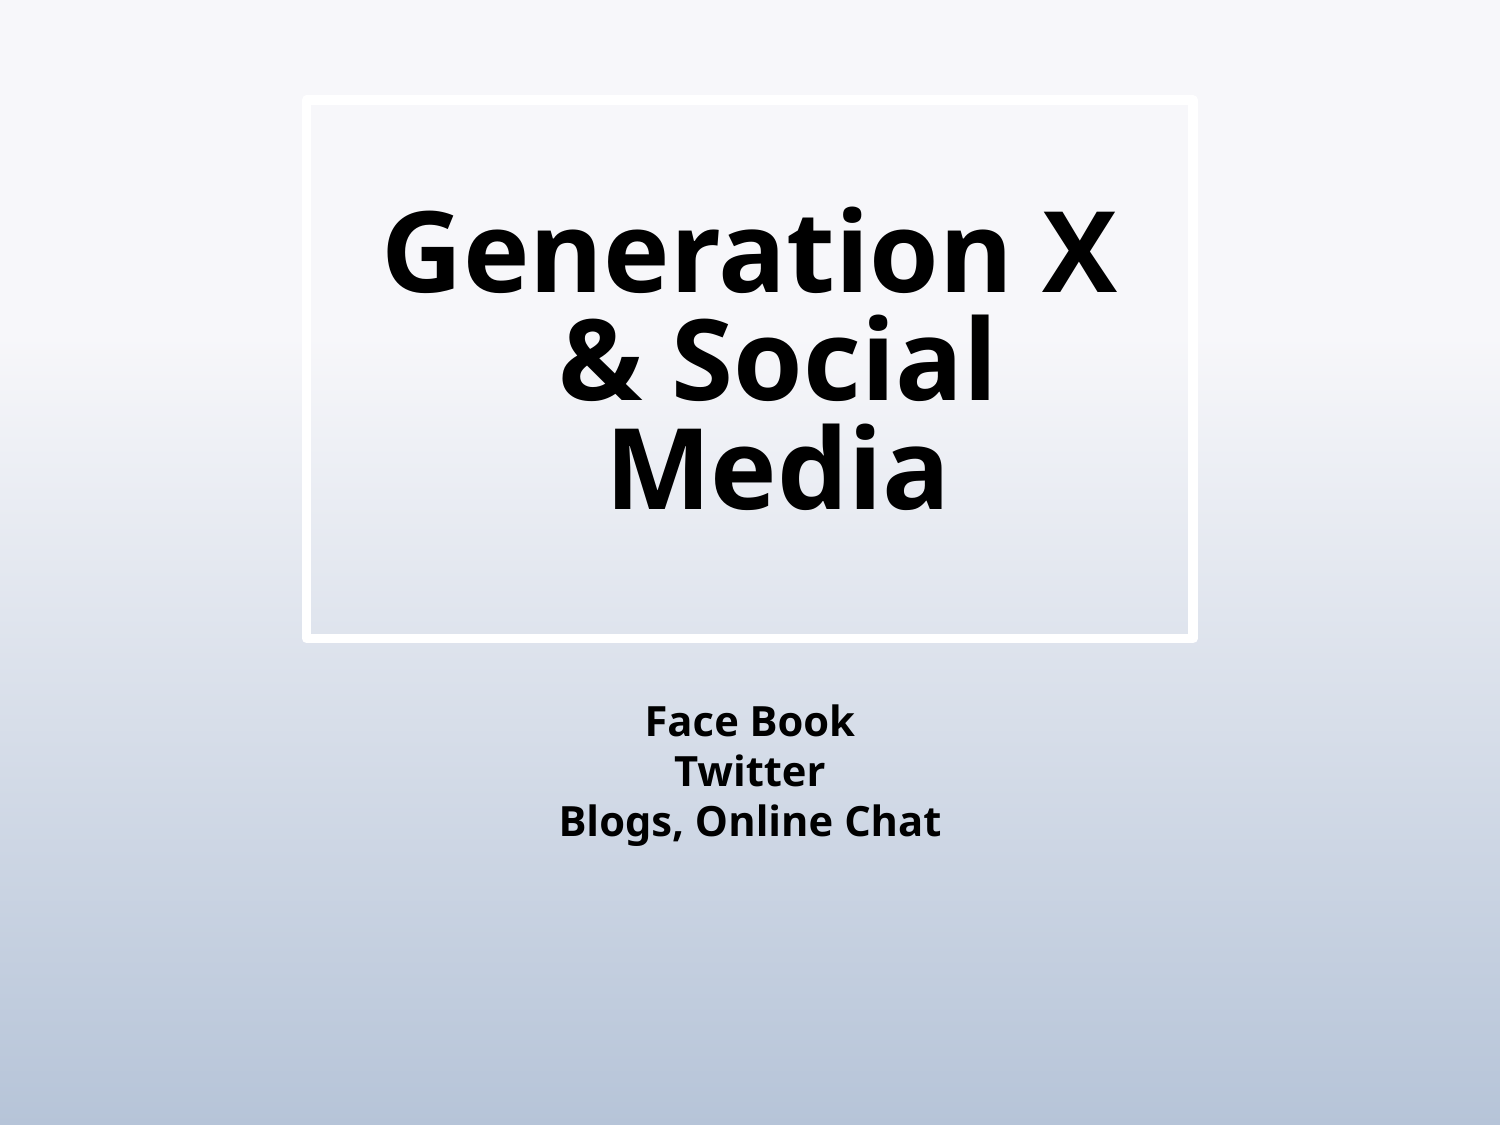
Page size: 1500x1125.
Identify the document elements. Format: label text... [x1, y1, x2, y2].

subtitle Face Book Twitter Blogs, Online Chat [337, 687, 1163, 925]
title Generation X & Social Media [302, 95, 1198, 643]
